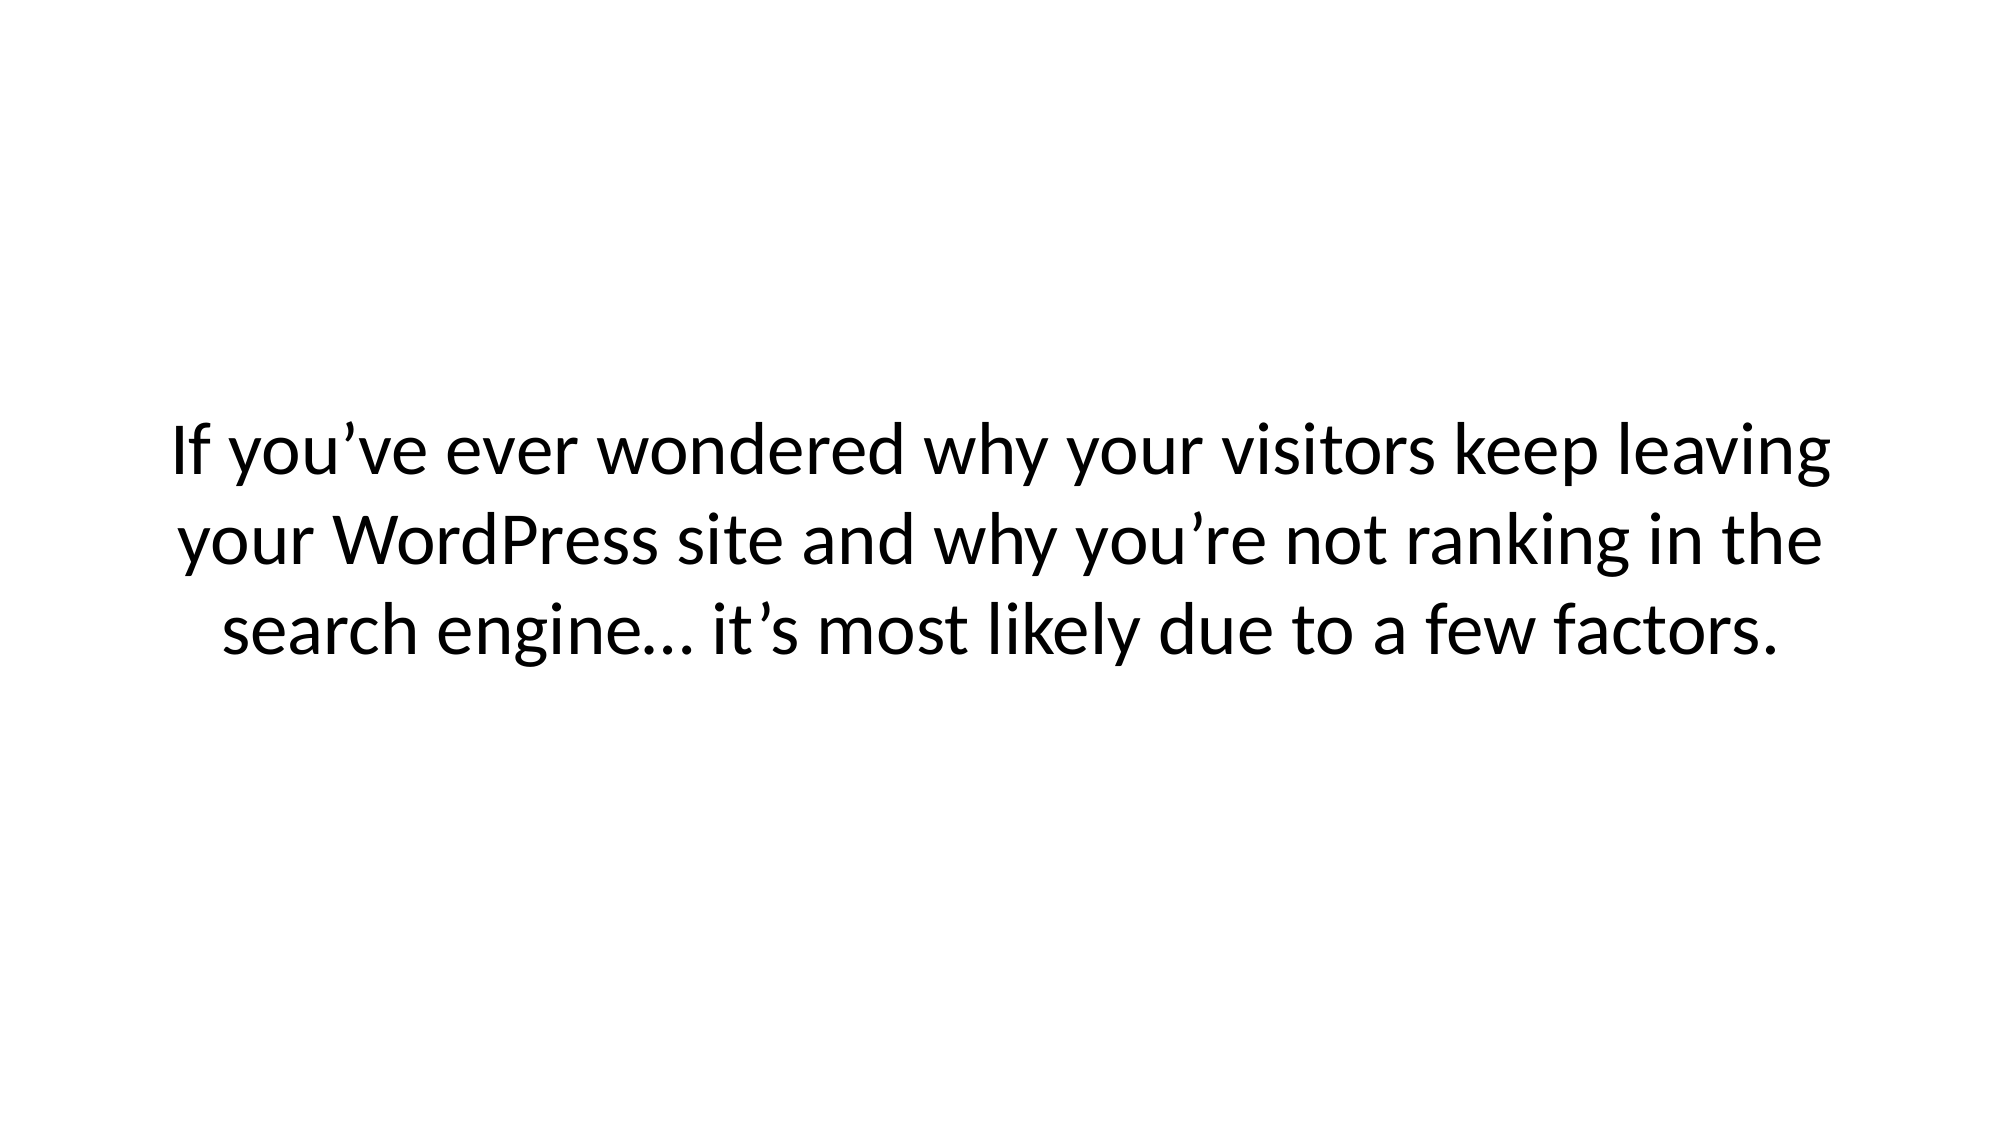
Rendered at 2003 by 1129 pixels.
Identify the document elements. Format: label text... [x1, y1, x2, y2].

title If you’ve ever wondered why your visitors keep leaving your WordPress site and why you’re not ranking in the search engine… it’s most likely due to a few factors. [150, 287, 1853, 782]
